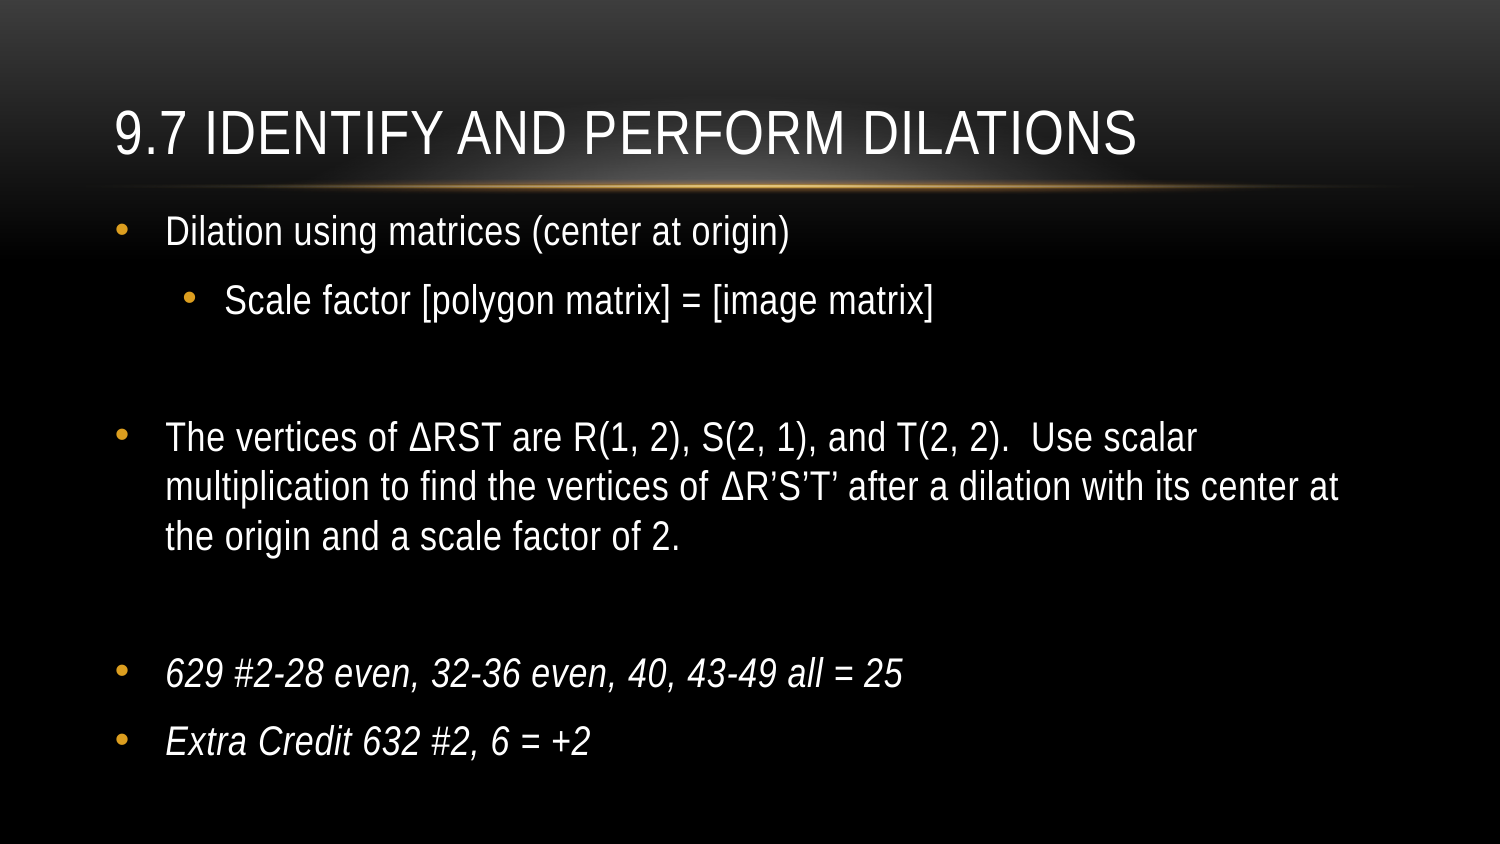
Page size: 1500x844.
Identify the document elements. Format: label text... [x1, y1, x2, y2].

list Dilation using matrices (center at origin) Scale factor [polygon matrix] = [image matrix] The vertices of ΔRST are R(1, 2), S(2, 1), and T(2, 2). Use scalar multiplication to find the vertices of ΔR’S’T’ after a dilation with its center at the origin and a scale factor of 2. 629 #2-28 even, 32-36 even, 40, 43-49 all = 25 Extra Credit 632 #2, 6 = +2 [99, 196, 1400, 779]
title 9.7 Identify and Perform Dilations [99, 33, 1400, 175]
picture [0, 0, 1497, 300]
